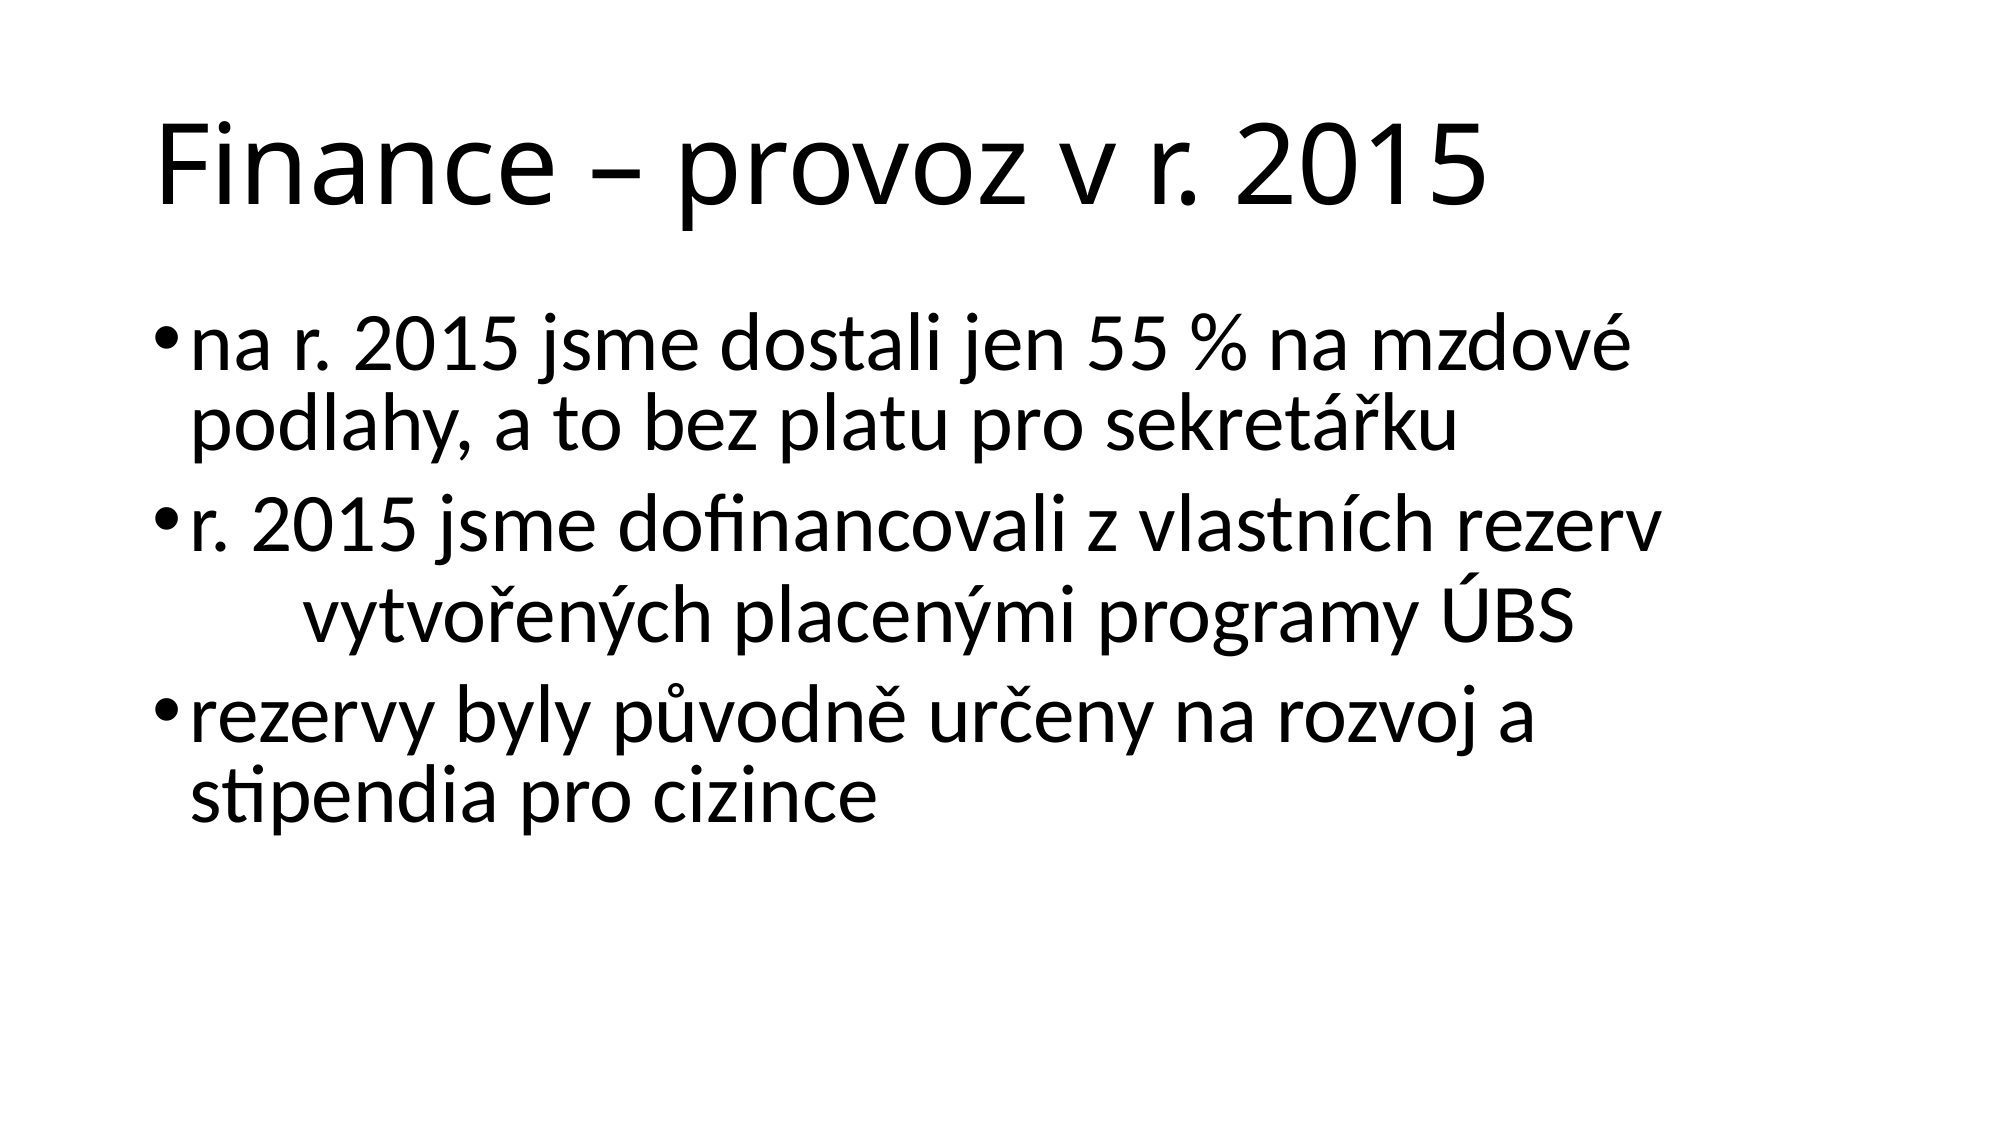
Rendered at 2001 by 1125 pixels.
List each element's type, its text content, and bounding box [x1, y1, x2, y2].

list na r. 2015 jsme dostali jen 55 % na mzdové podlahy, a to bez platu pro sekretářku r. 2015 jsme dofinancovali z vlastních rezerv vytvořených placenými programy ÚBS rezervy byly původně určeny na rozvoj a stipendia pro cizince [137, 299, 1863, 1014]
title Finance – provoz v r. 2015 [137, 59, 1863, 278]
